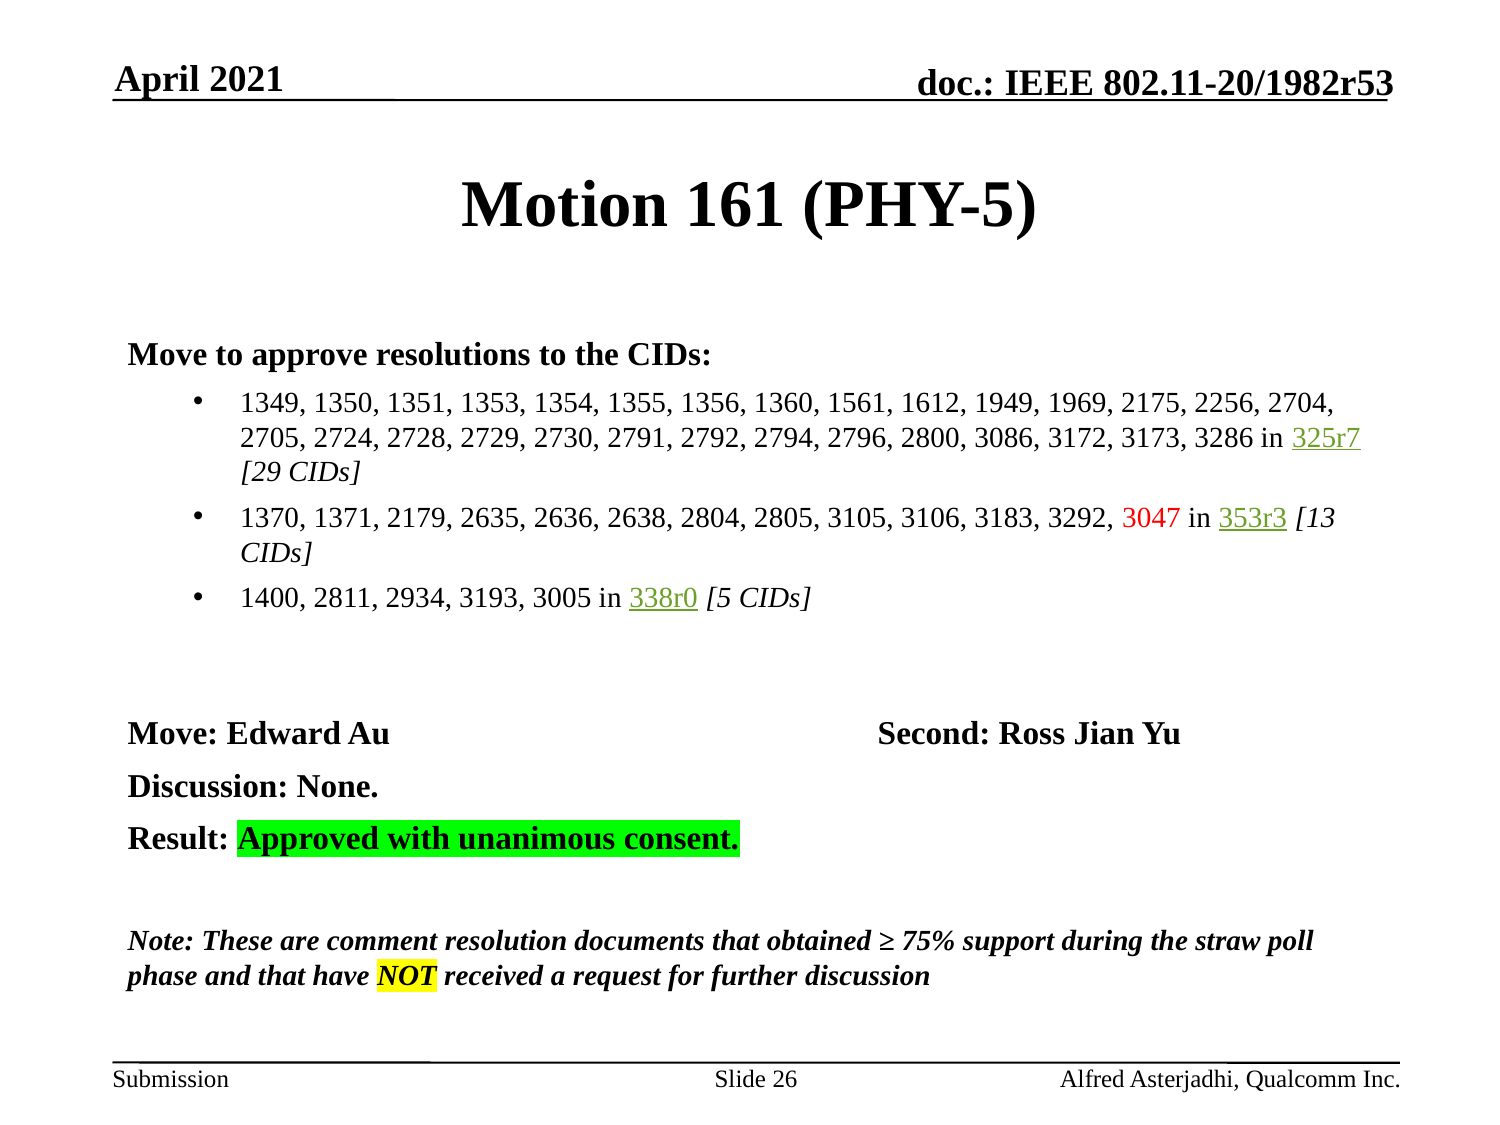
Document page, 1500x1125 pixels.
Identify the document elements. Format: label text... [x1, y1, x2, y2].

list Move to approve resolutions to the CIDs: 1349, 1350, 1351, 1353, 1354, 1355, 1356, 1360, 1561, 1612, 1949, 1969, 2175, 2256, 2704, 2705, 2724, 2728, 2729, 2730, 2791, 2792, 2794, 2796, 2800, 3086, 3172, 3173, 3286 in 325r7 [29 CIDs] 1370, 1371, 2179, 2635, 2636, 2638, 2804, 2805, 3105, 3106, 3183, 3292, 3047 in 353r3 [13 CIDs] 1400, 2811, 2934, 3193, 3005 in 338r0 [5 CIDs] Move: Edward Au Second: Ross Jian Yu Discussion: None. Result: Approved with unanimous consent. Note: These are comment resolution documents that obtained ≥ 75% support during the straw poll phase and that have NOT received a request for further discussion [112, 324, 1388, 1063]
footer Alfred Asterjadhi, Qualcomm Inc. [878, 1061, 1402, 1093]
slide_number Slide 26 [712, 1061, 800, 1123]
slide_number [114, 54, 423, 100]
title Motion 161 (PHY-5) [112, 112, 1388, 288]
